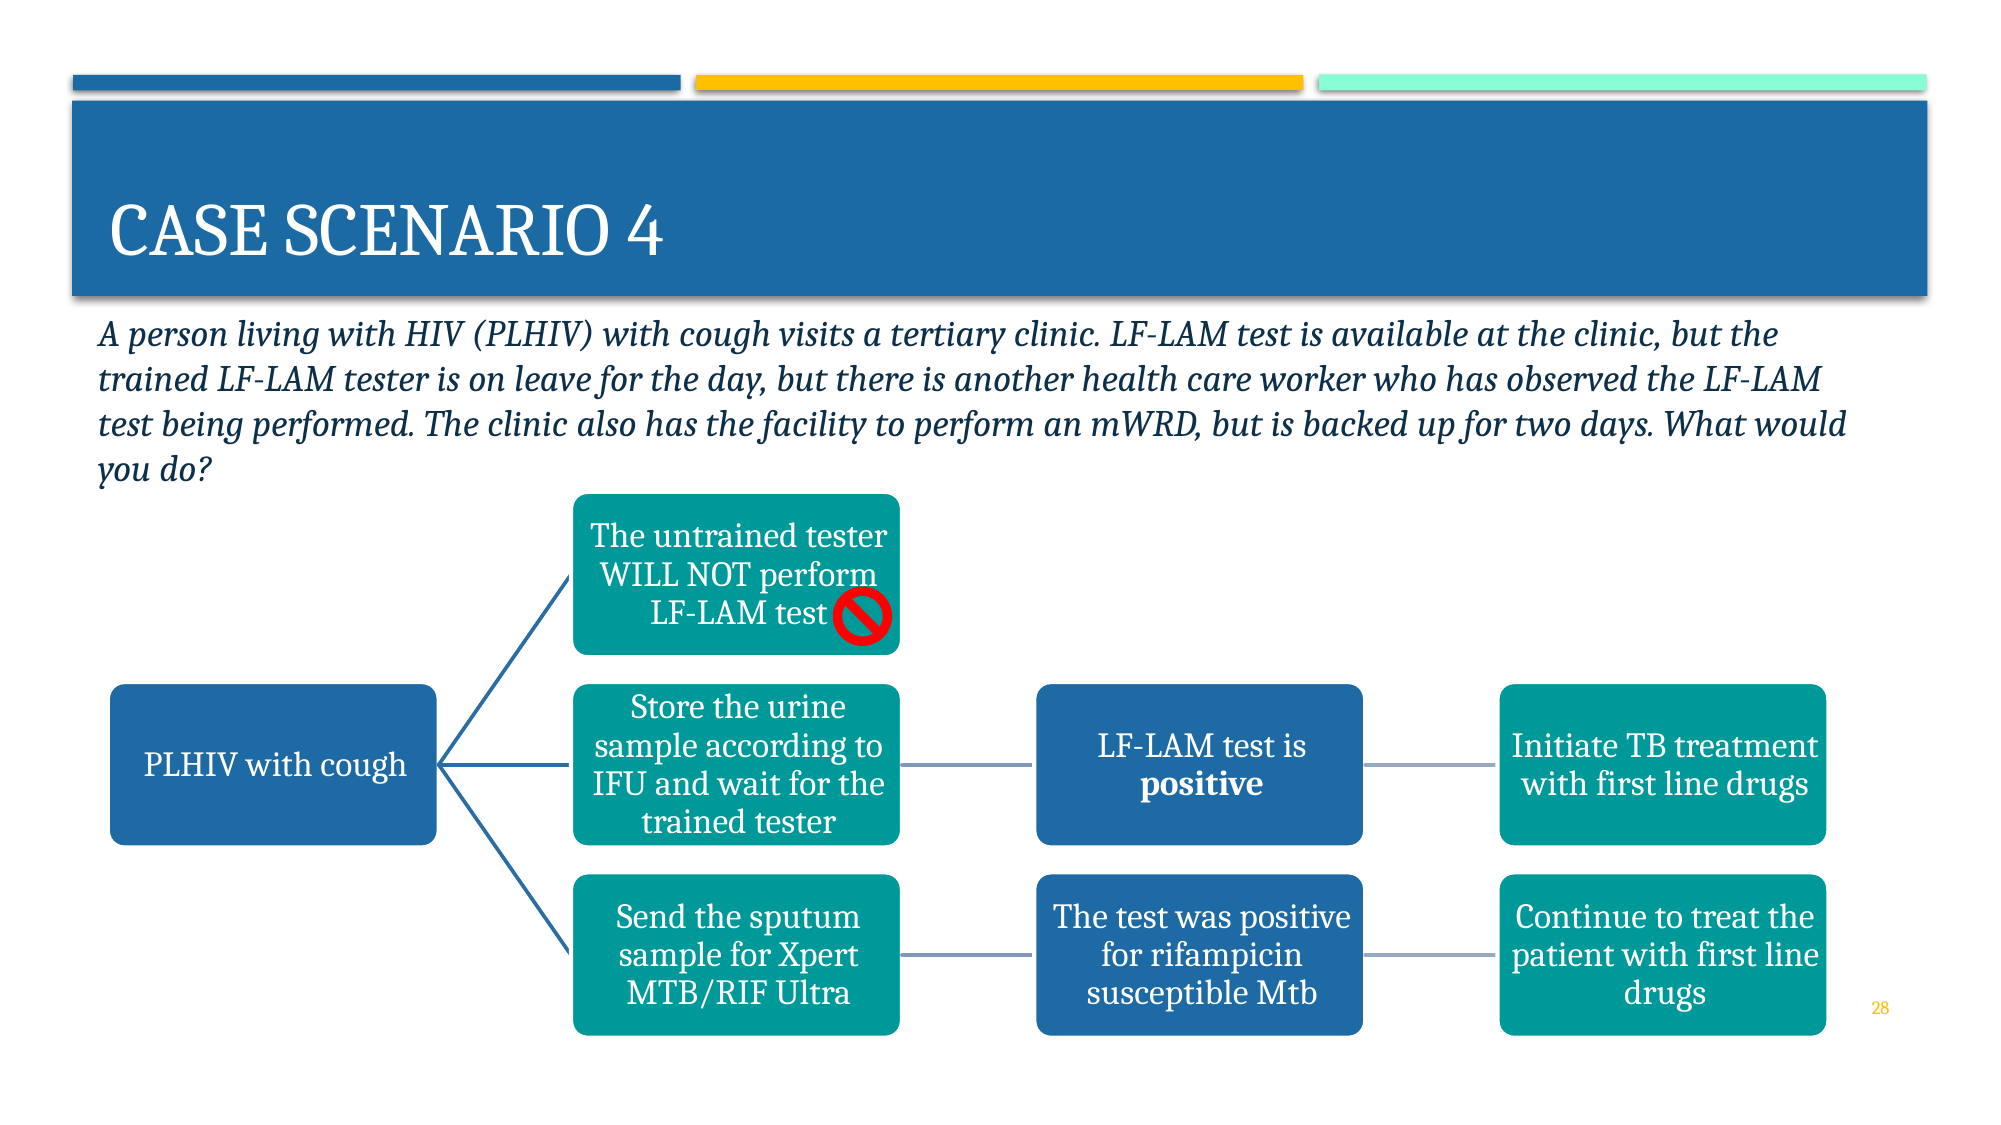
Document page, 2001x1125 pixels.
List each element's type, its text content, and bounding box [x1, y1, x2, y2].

slide_number 28 [1836, 977, 1905, 1037]
list A person living with HIV (PLHIV) with cough visits a tertiary clinic. LF-LAM test is available at the clinic, but the trained LF-LAM tester is on leave for the day, but there is another health care worker who has observed the LF-LAM test being performed. The clinic also has the facility to perform an mWRD, but is backed up for two days. What would you do? [83, 327, 1893, 537]
title Case scenario 4 [95, 112, 1881, 279]
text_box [107, 453, 1830, 1076]
